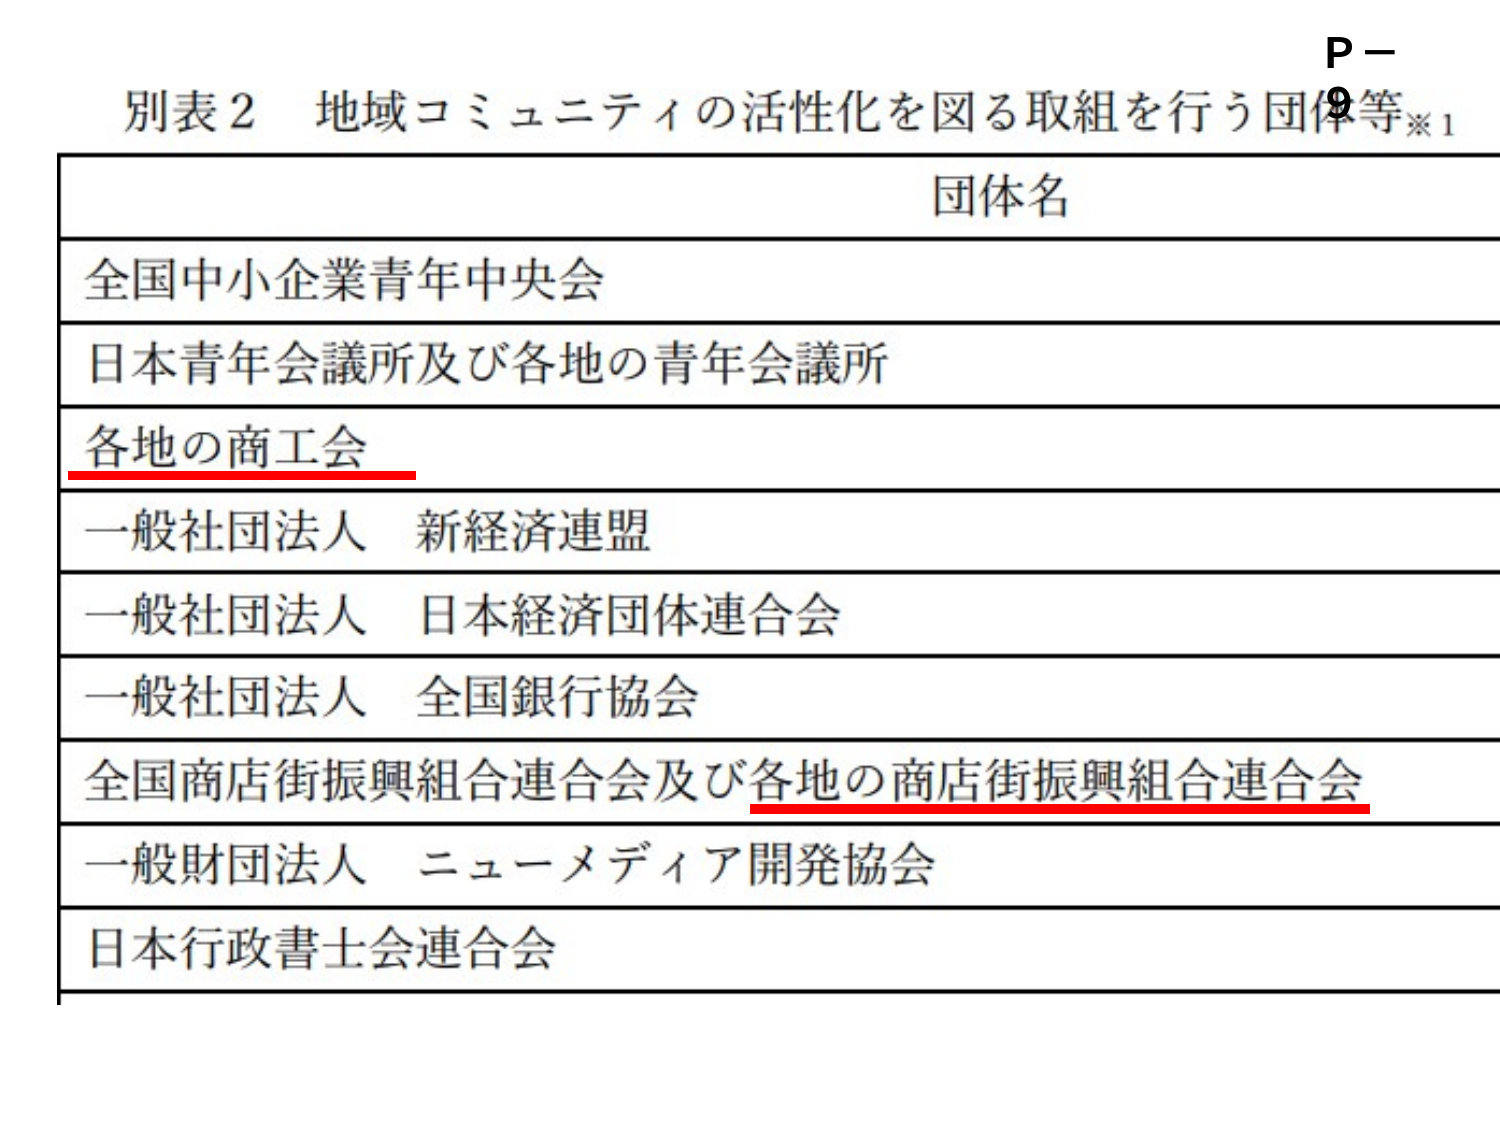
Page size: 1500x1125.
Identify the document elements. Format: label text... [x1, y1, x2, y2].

text_box Ｐ－ ９ [1316, 24, 1449, 87]
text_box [57, 88, 1500, 1005]
